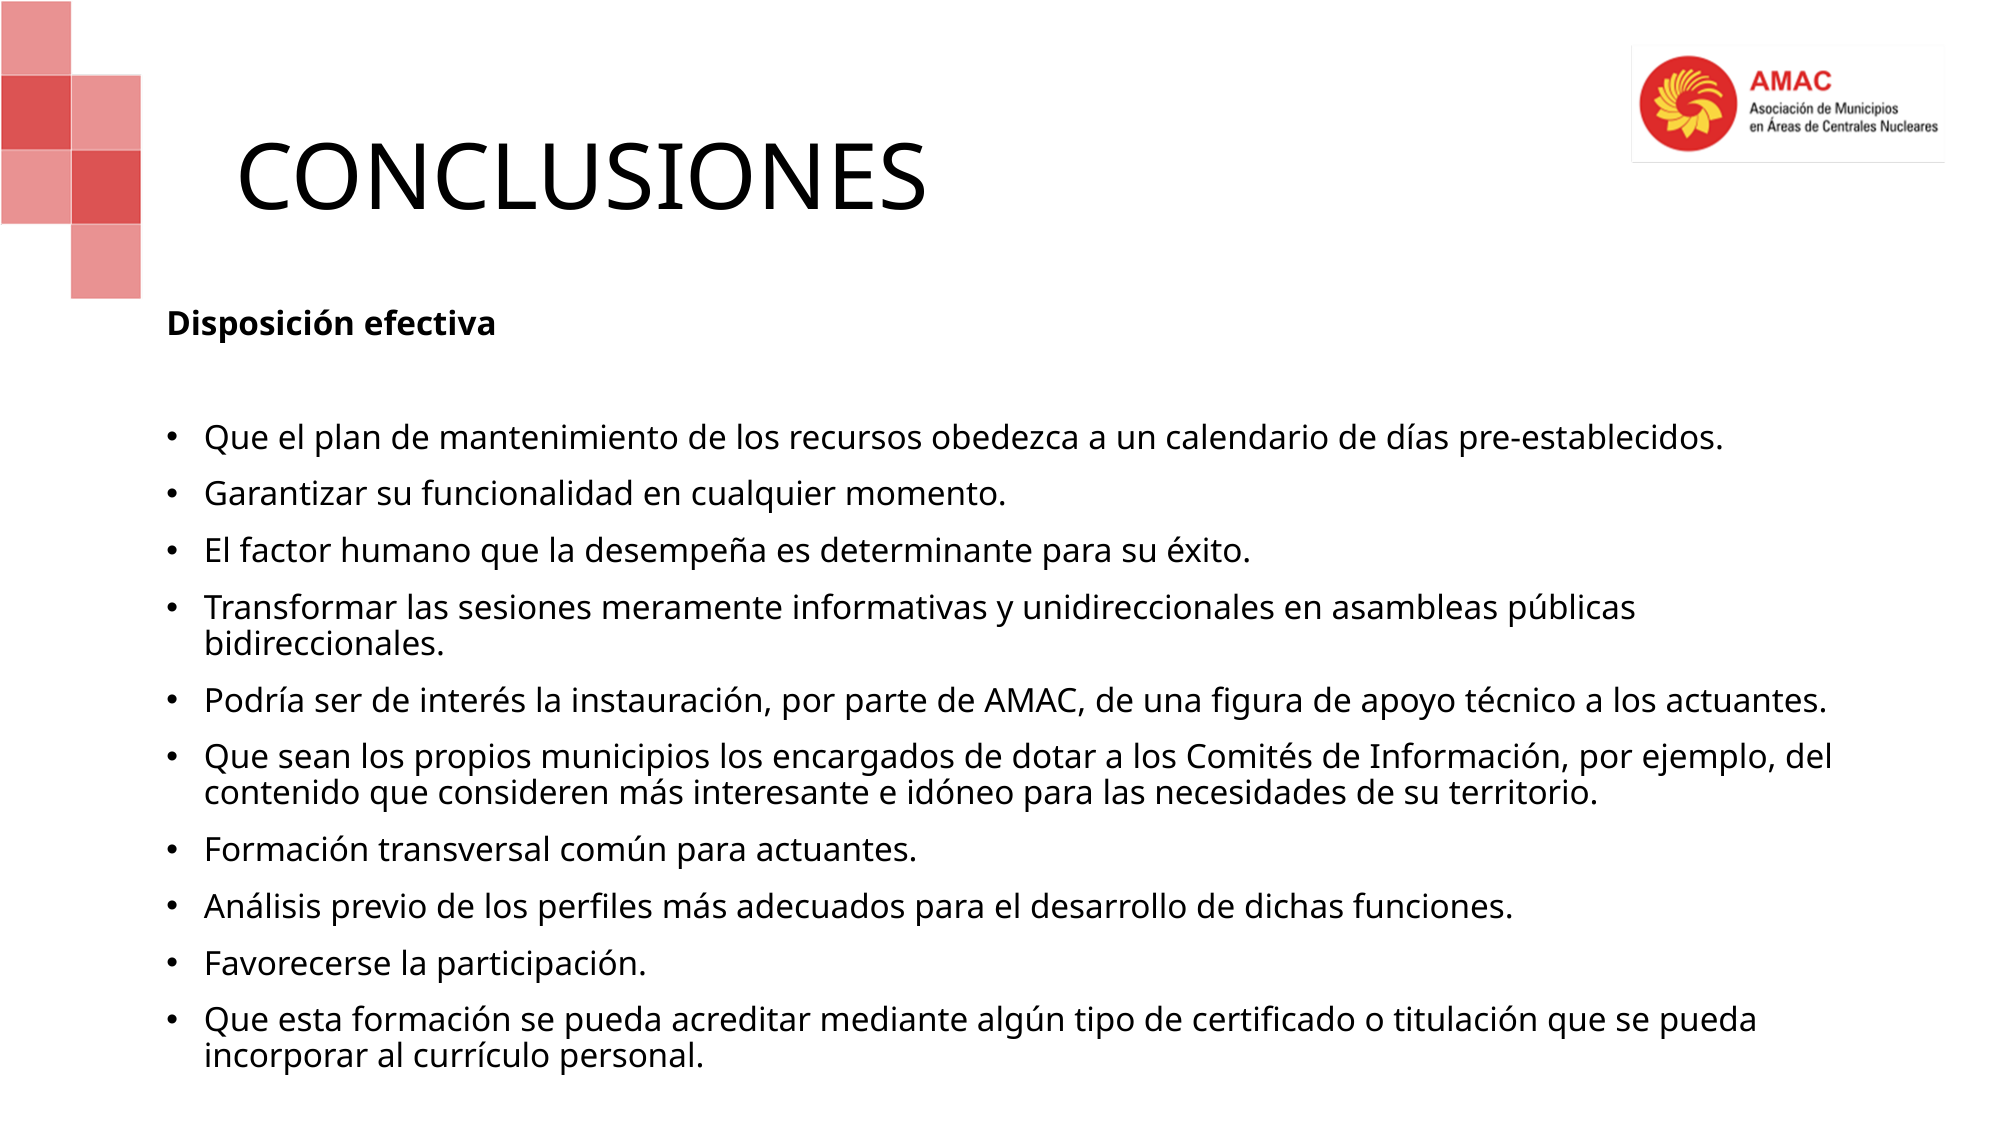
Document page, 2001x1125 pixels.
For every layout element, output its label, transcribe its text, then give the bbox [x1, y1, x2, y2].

picture [0, 0, 1946, 300]
list Disposición efectiva Que el plan de mantenimiento de los recursos obedezca a un calendario de días pre-establecidos. Garantizar su funcionalidad en cualquier momento. El factor humano que la desempeña es determinante para su éxito. Transformar las sesiones meramente informativas y unidireccionales en asambleas públicas bidireccionales. Podría ser de interés la instauración, por parte de AMAC, de una figura de apoyo técnico a los actuantes. Que sean los propios municipios los encargados de dotar a los Comités de Información, por ejemplo, del contenido que consideren más interesante e idóneo para las necesidades de su territorio. Formación transversal común para actuantes. Análisis previo de los perfiles más adecuados para el desarrollo de dichas funciones. Favorecerse la participación. Que esta formación se pueda acreditar mediante algún tipo de certificado o titulación que se pueda incorporar al currículo personal. [151, 300, 1877, 1014]
